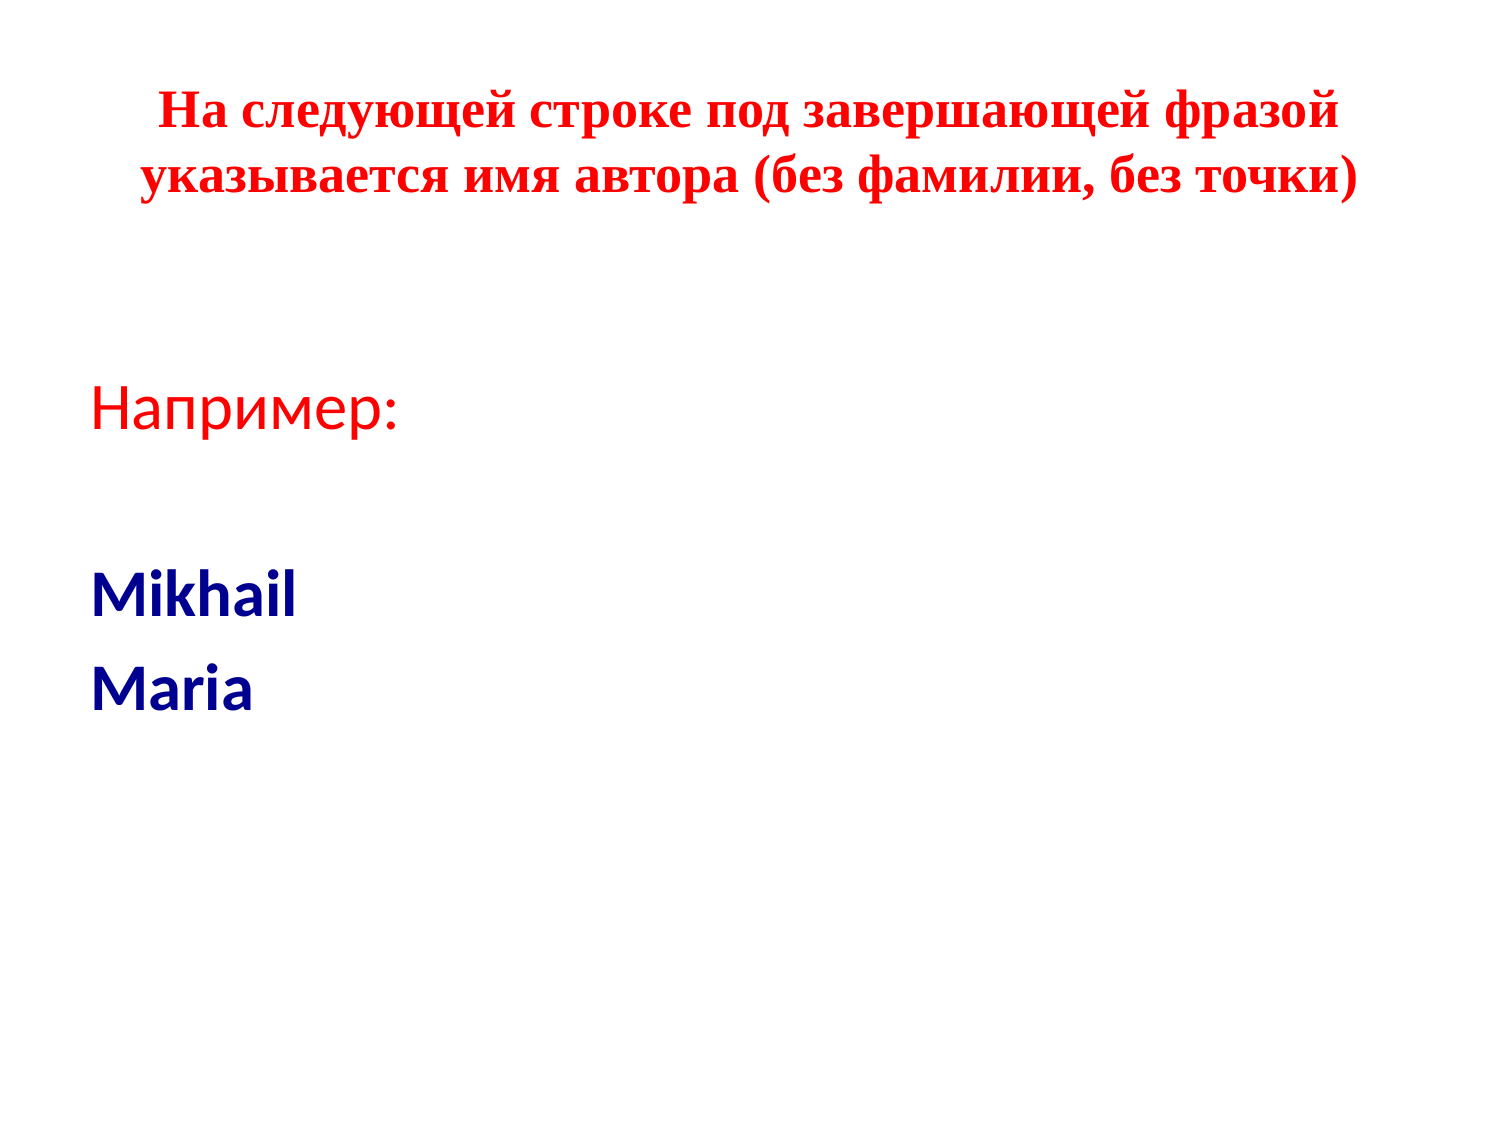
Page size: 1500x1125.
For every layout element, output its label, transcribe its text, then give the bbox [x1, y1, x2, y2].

list Например: Mikhail Maria [75, 262, 1425, 1005]
title На следующей строке под завершающей фразой указывается имя автора (без фамилии, без точки) [75, 45, 1425, 233]
